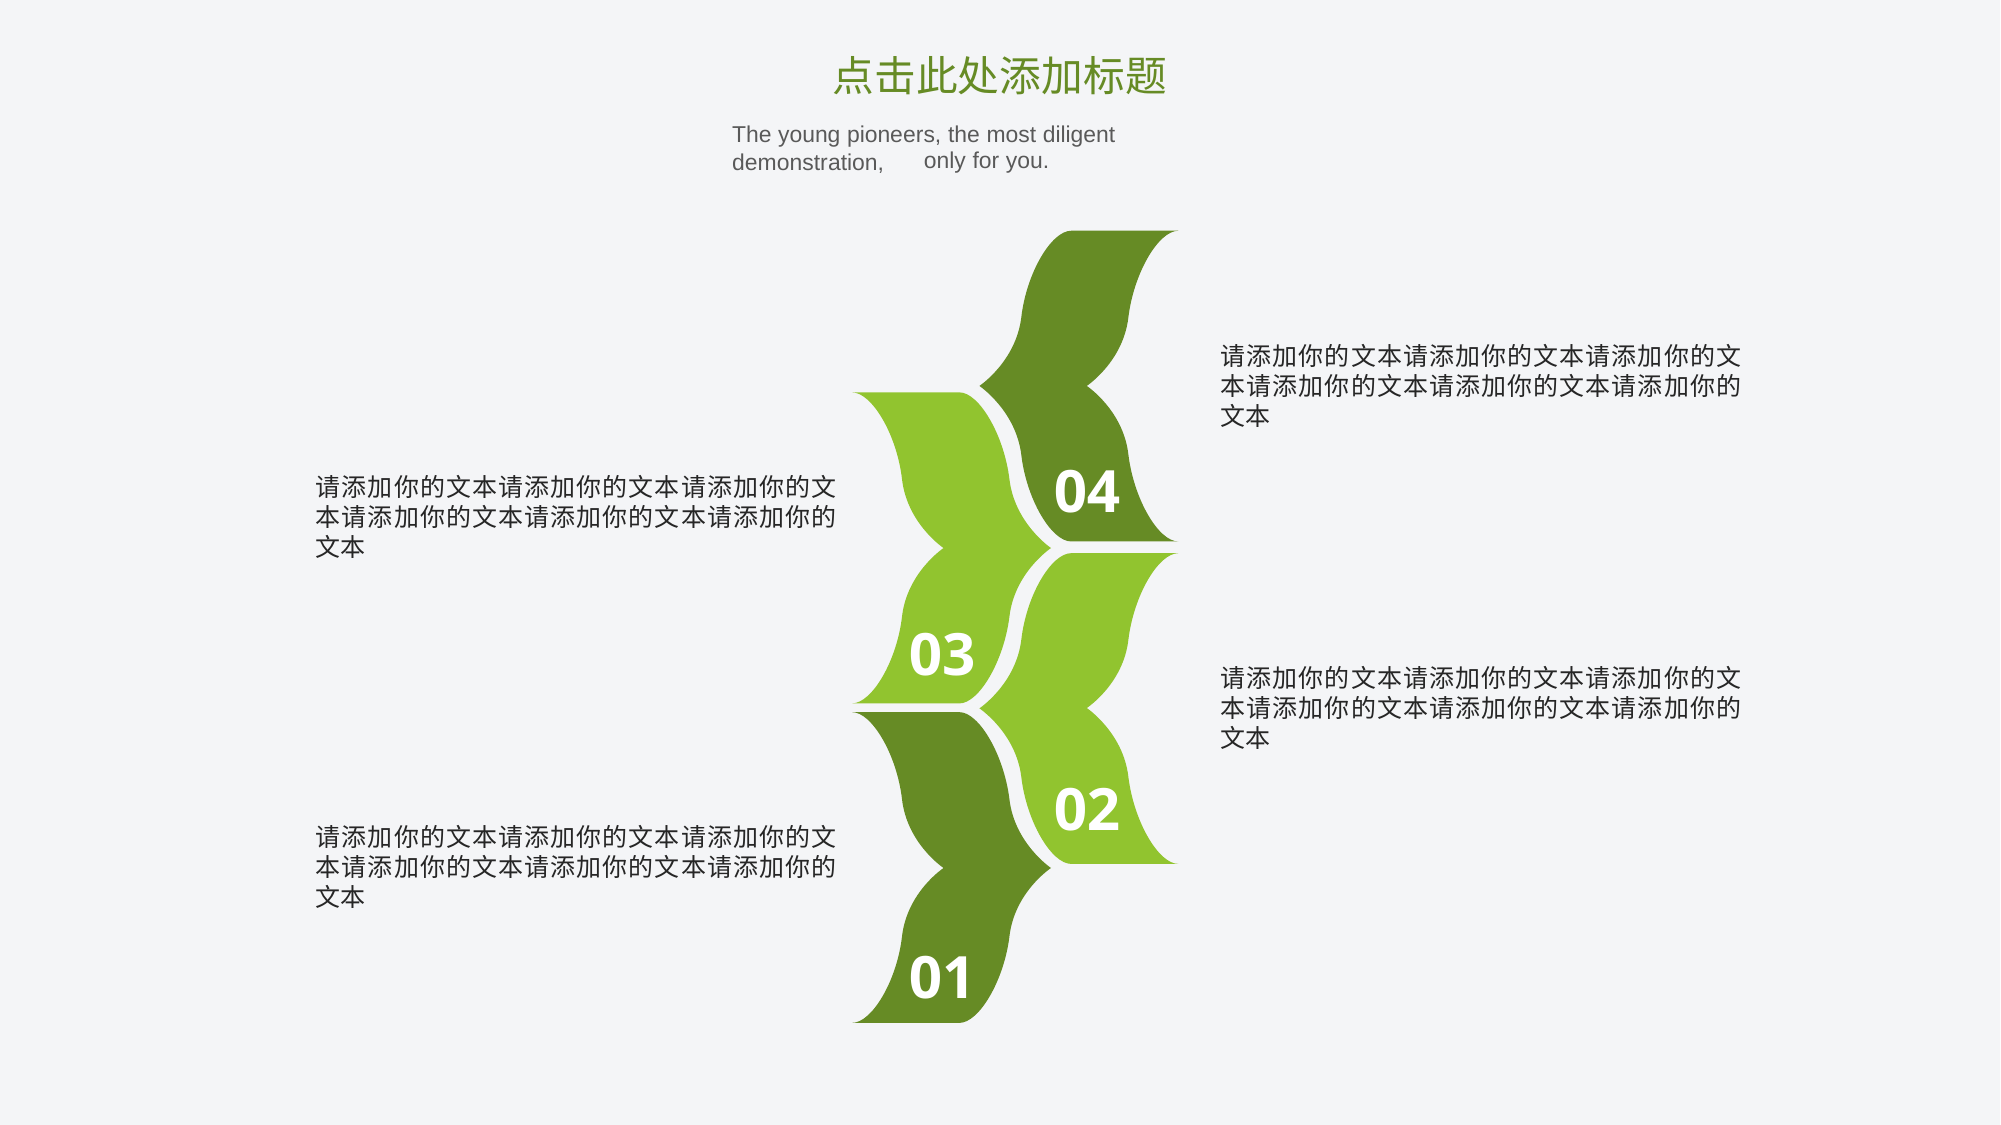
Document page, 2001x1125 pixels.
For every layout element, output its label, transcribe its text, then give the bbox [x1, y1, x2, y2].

text_box 请添加你的文本请添加你的文本请添加你的文本请添加你的文本请添加你的文本请添加你的文本 [1205, 655, 1757, 761]
text_box 04 [1039, 446, 1136, 532]
text_box [852, 651, 976, 704]
text_box 请添加你的文本请添加你的文本请添加你的文本请添加你的文本请添加你的文本请添加你的文本 [1205, 333, 1757, 438]
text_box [717, 42, 1283, 182]
text_box [852, 392, 1052, 675]
text_box 02 [1039, 765, 1136, 850]
text_box 请添加你的文本请添加你的文本请添加你的文本请添加你的文本请添加你的文本请添加你的文本 [300, 464, 852, 570]
text_box 请添加你的文本请添加你的文本请添加你的文本请添加你的文本请添加你的文本请添加你的文本 [300, 814, 852, 920]
text_box [1049, 810, 1179, 864]
text_box [979, 553, 1179, 834]
text_box [979, 230, 1179, 512]
text_box 01 [894, 932, 991, 1017]
text_box 03 [894, 609, 991, 695]
text_box [852, 712, 1052, 995]
text_box [852, 971, 973, 1023]
text_box [1053, 487, 1179, 542]
